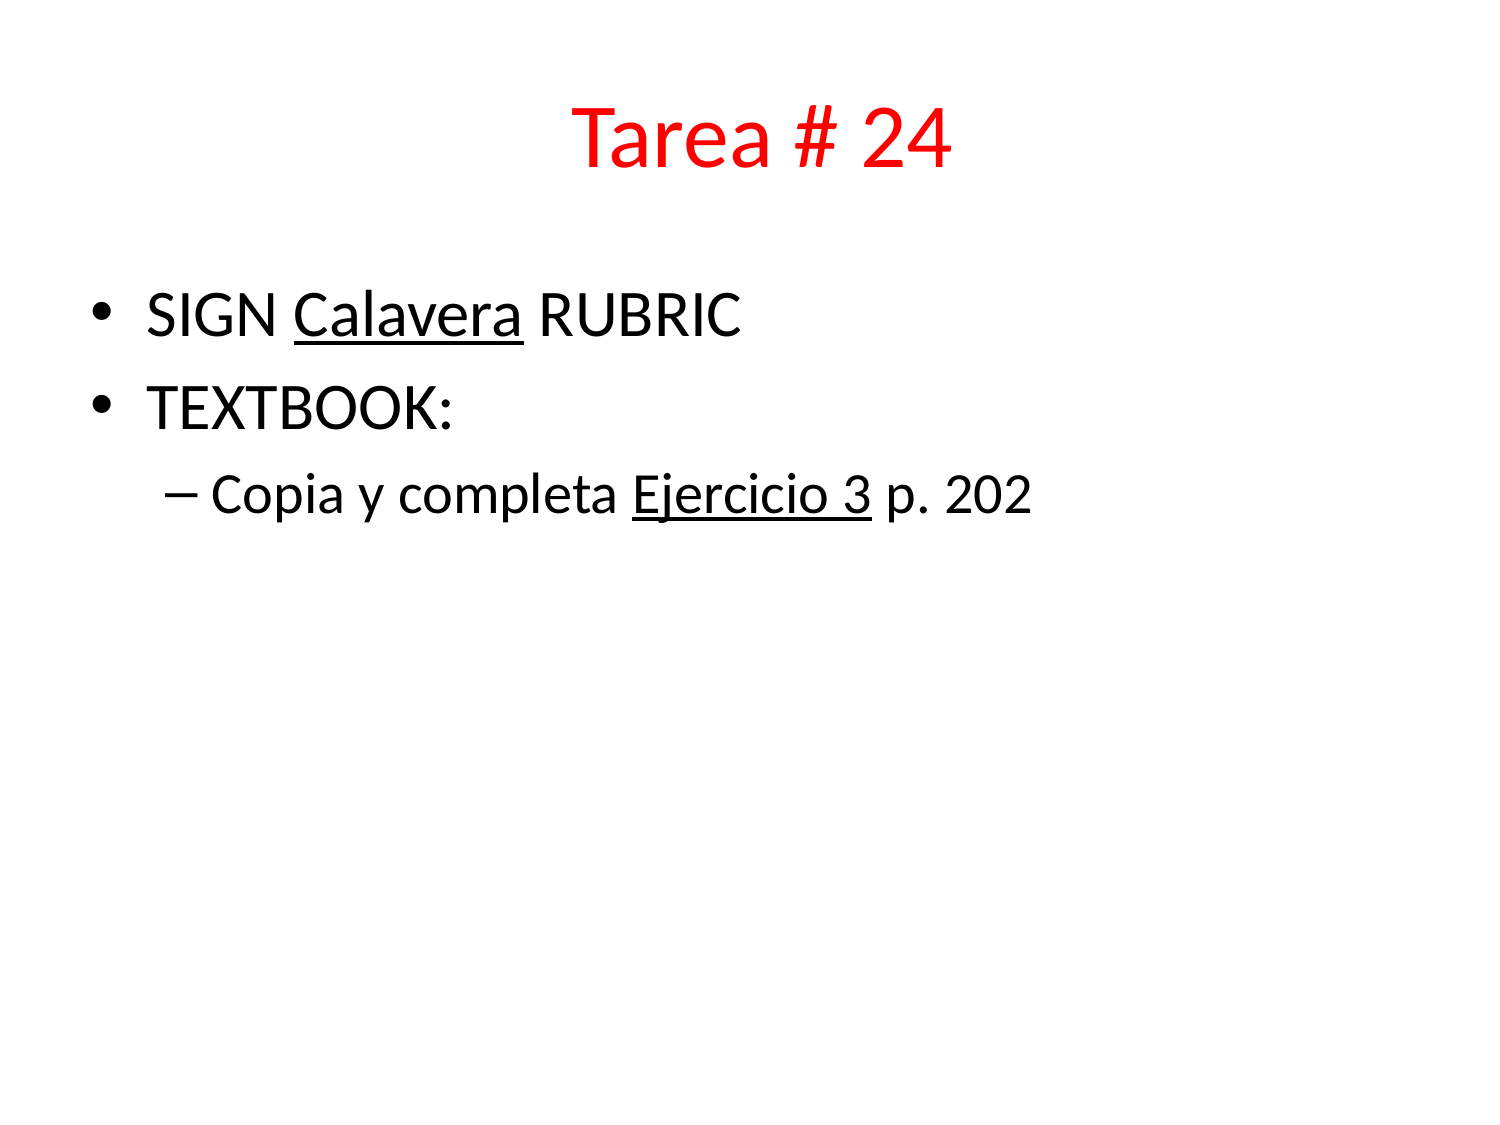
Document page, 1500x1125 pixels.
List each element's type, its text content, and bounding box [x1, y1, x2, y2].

list SIGN Calavera RUBRIC TEXTBOOK: Copia y completa Ejercicio 3 p. 202 [75, 262, 1425, 1005]
text_box Tarea # 24 [87, 37, 1438, 225]
